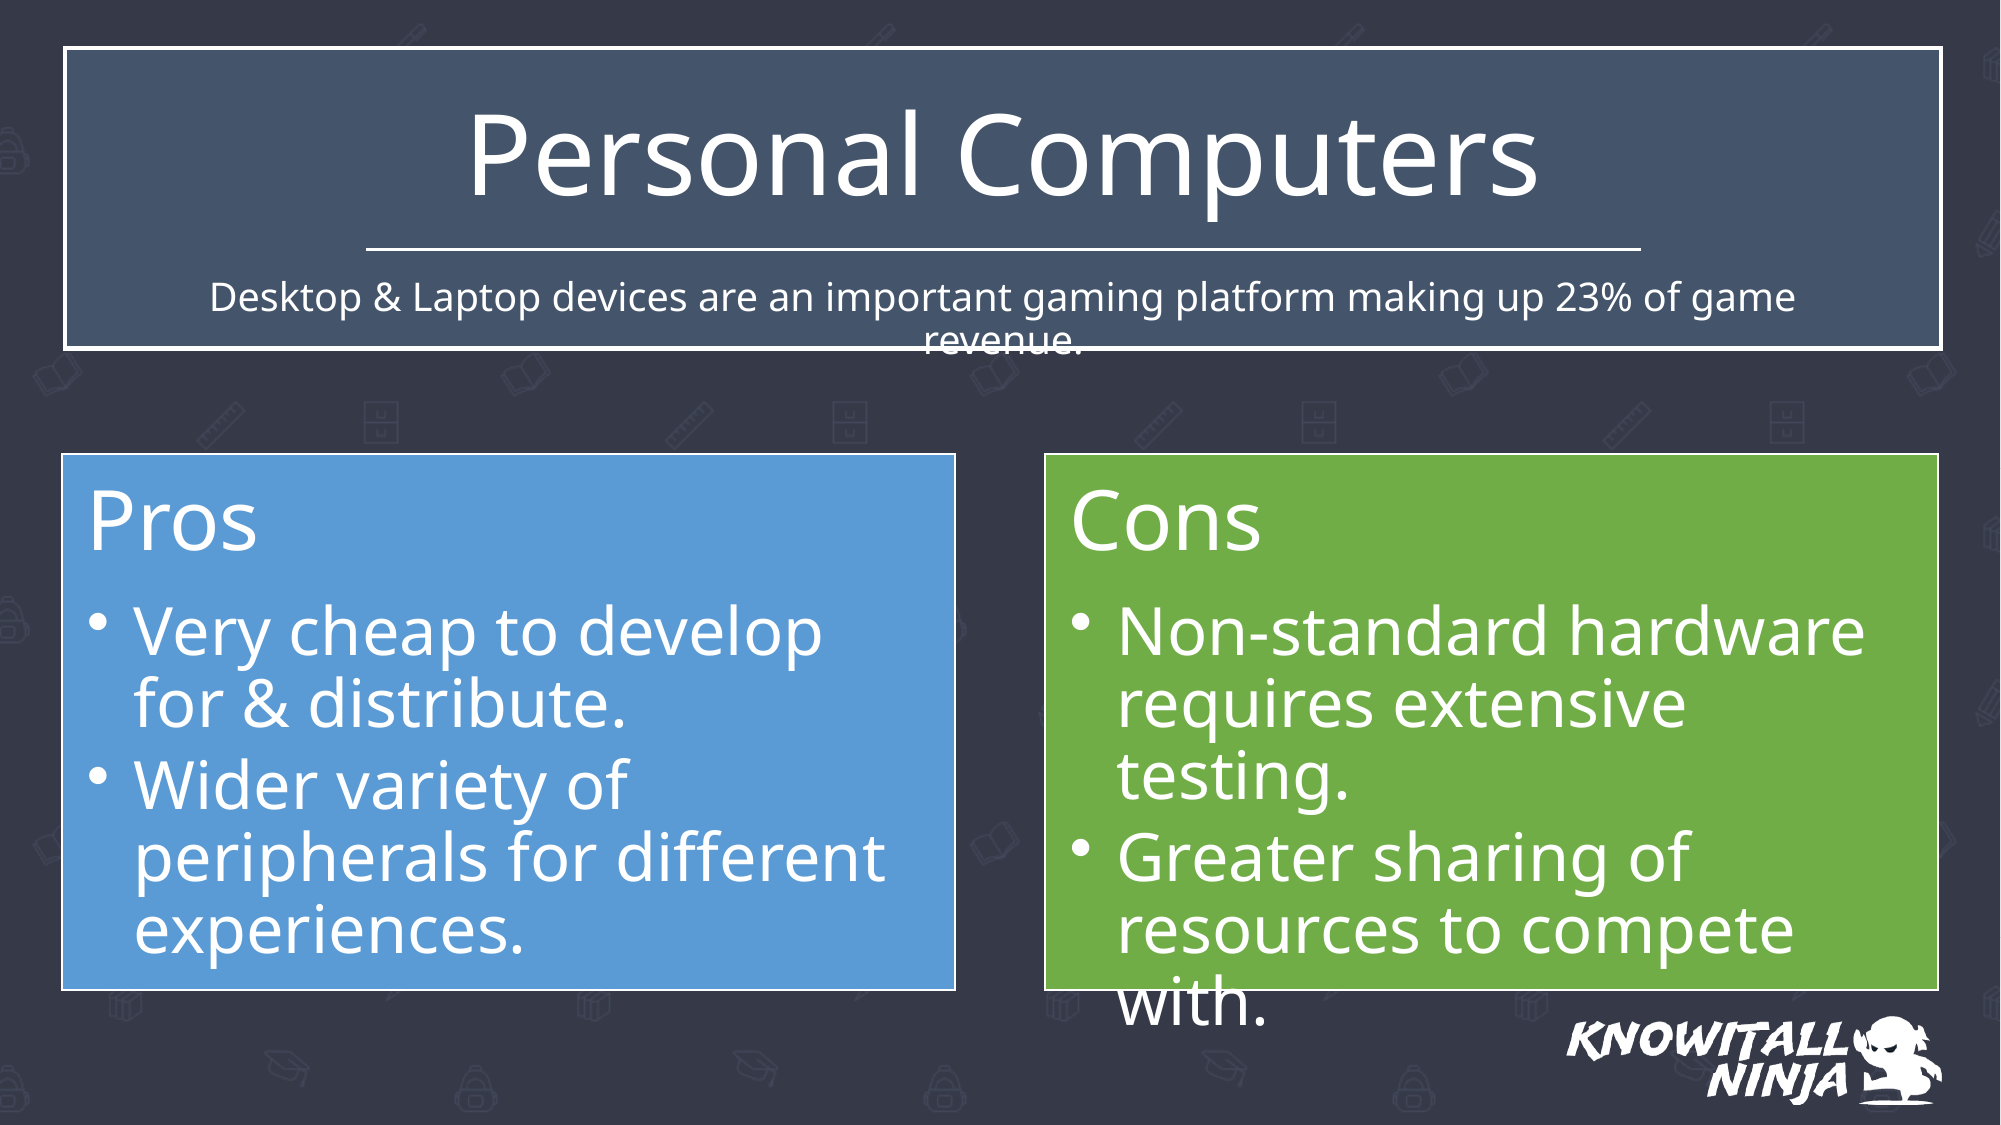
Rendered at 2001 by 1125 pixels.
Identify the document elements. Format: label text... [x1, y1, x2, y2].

title Personal Computers [140, 48, 1866, 269]
list Desktop & Laptop devices are an important gaming platform making up 23% of game revenue. [140, 269, 1866, 349]
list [61, 451, 1939, 992]
picture [0, 0, 2001, 1125]
